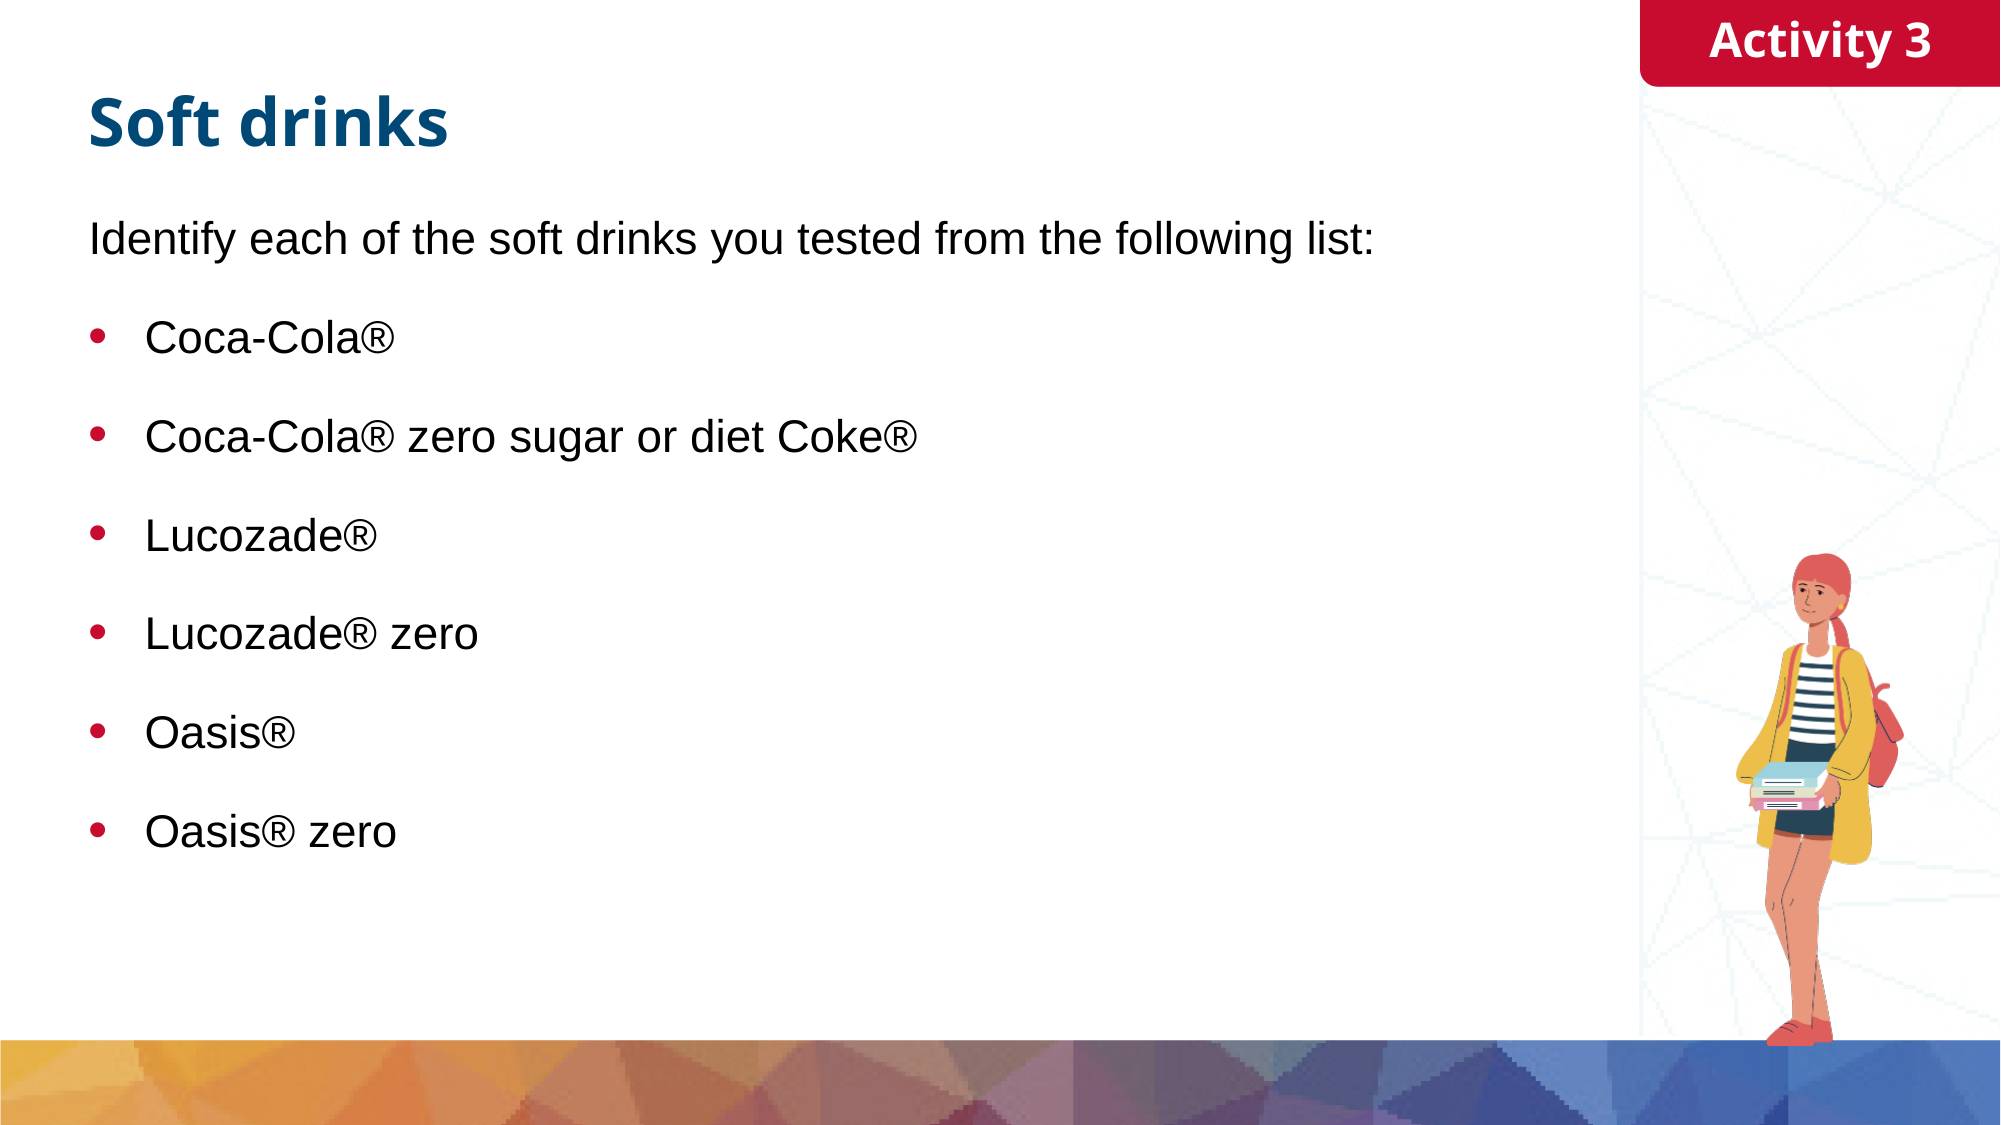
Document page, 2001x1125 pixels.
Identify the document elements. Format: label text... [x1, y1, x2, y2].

picture [0, 0, 2001, 1125]
list Identify each of the soft drinks you tested from the following list: Coca-Cola® Coca-Cola® zero sugar or diet Coke® Lucozade® Lucozade® zero Oasis® Oasis® zero [88, 206, 1565, 890]
title Soft drinks [88, 88, 1565, 161]
